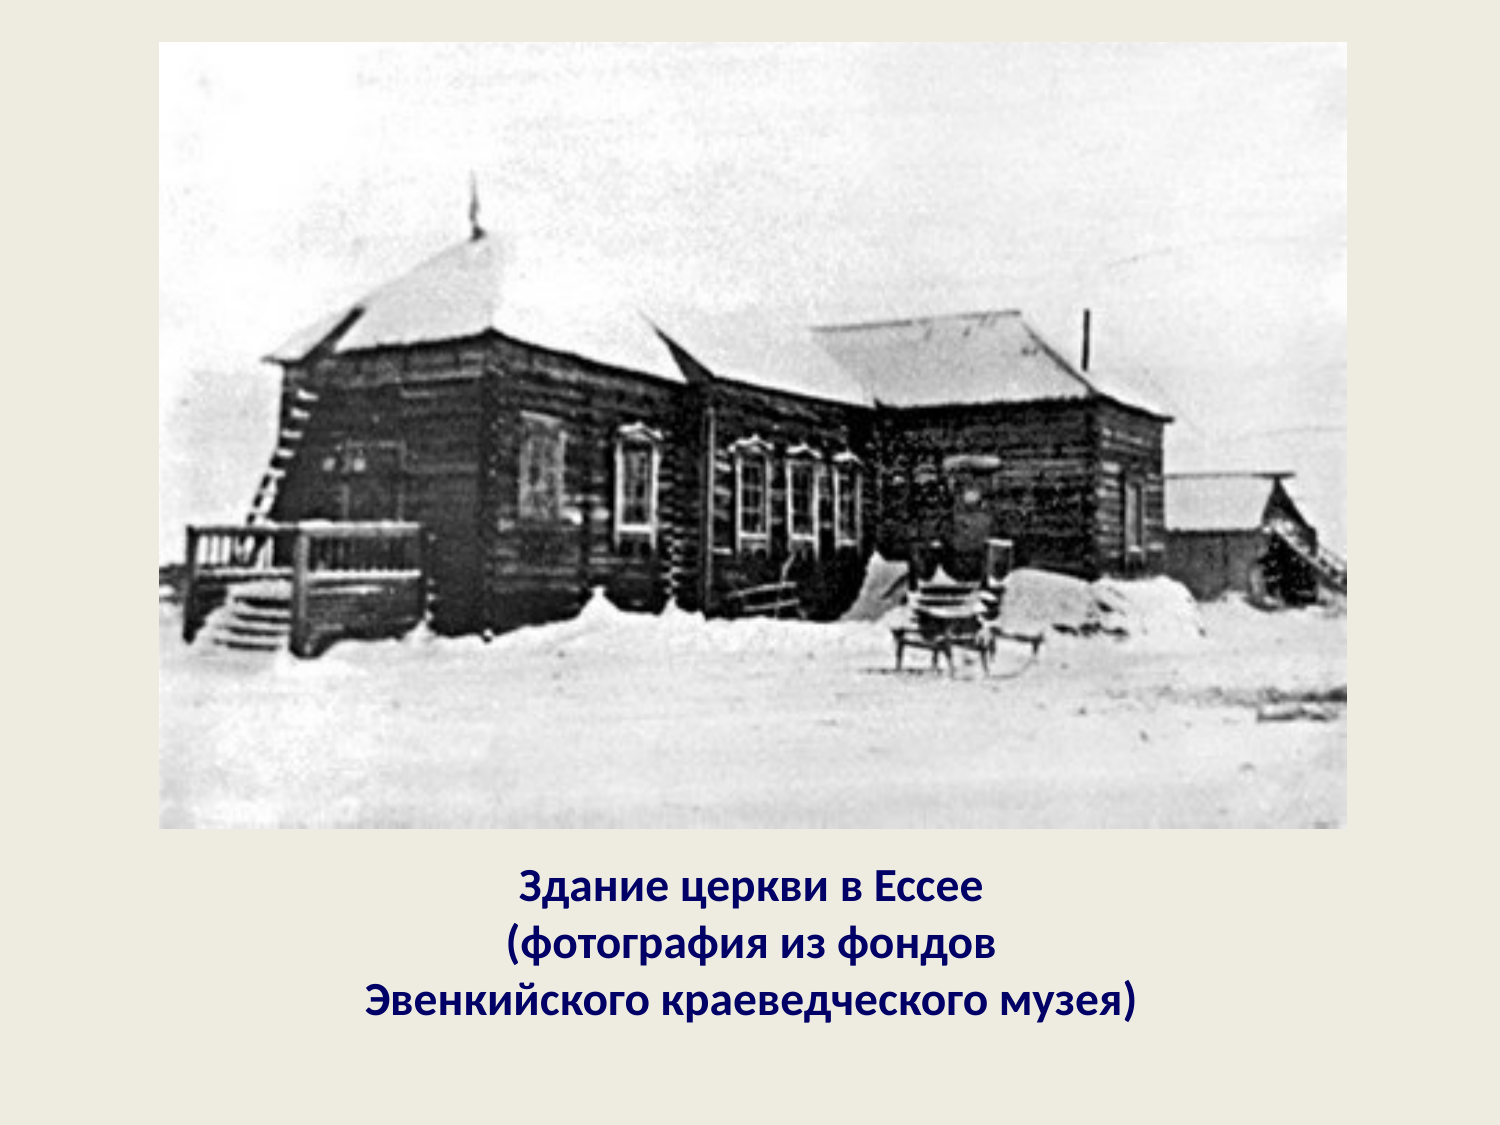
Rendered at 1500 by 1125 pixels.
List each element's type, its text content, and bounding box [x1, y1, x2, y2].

title Здание церкви в Ессее (фотография из фондов Эвенкийского краеведческого музея) [76, 846, 1427, 1034]
picture [159, 42, 1347, 829]
